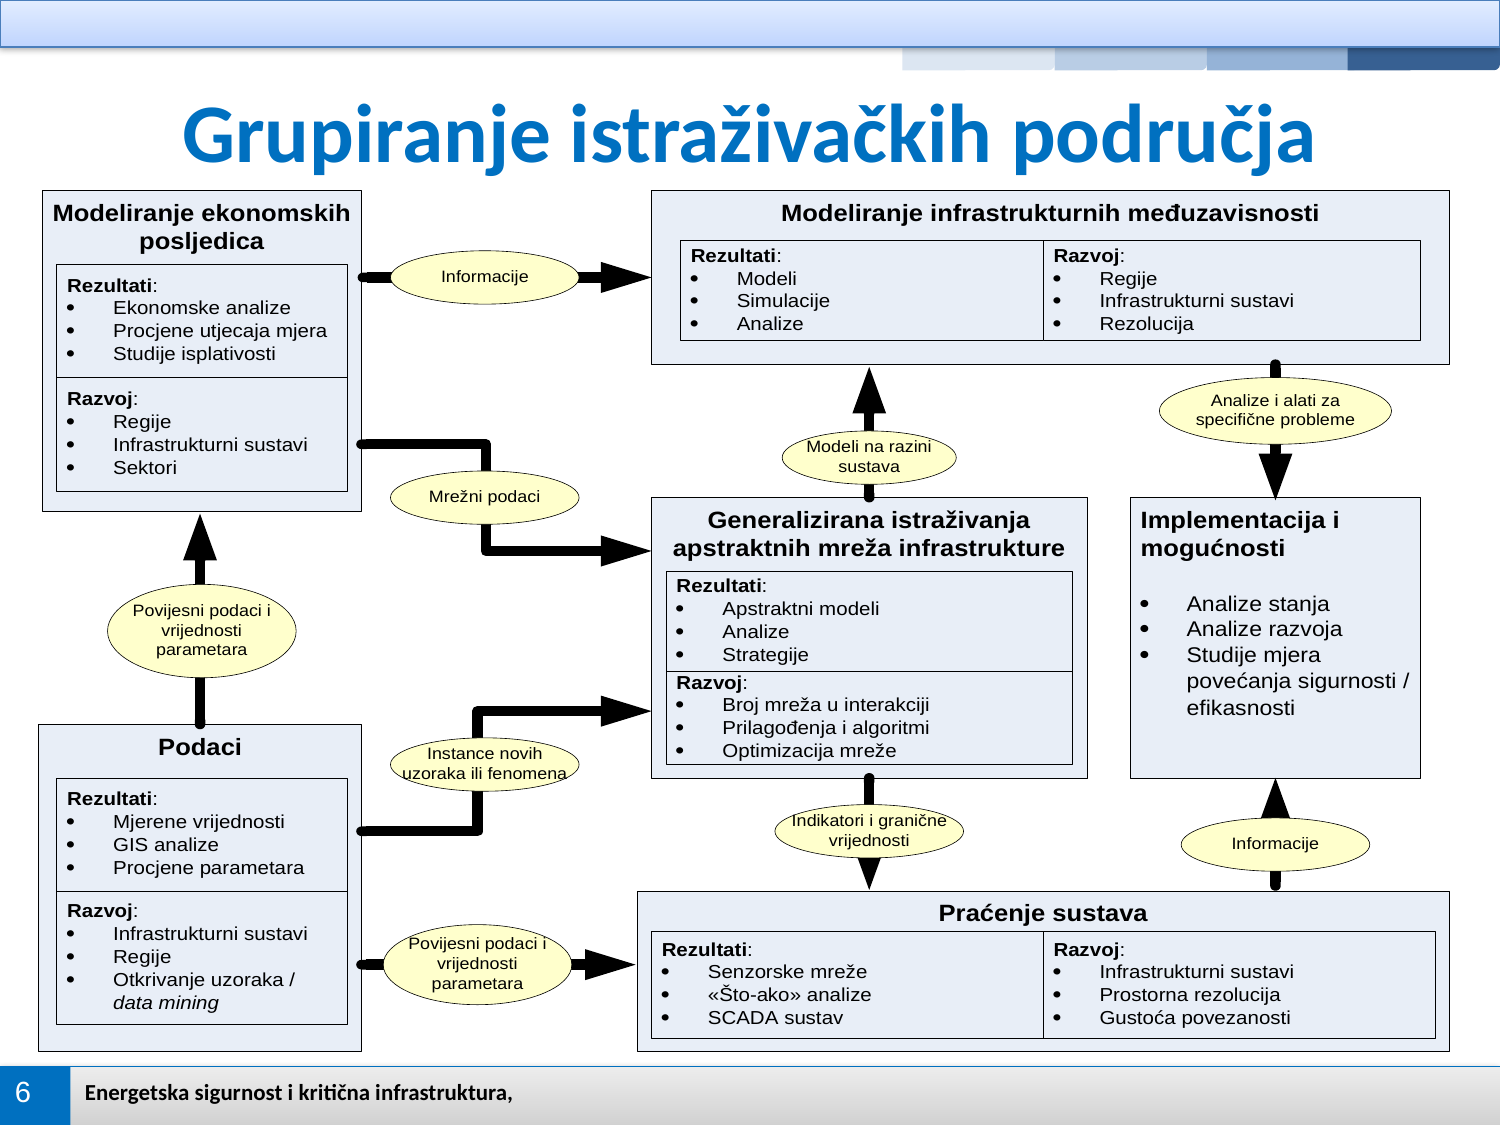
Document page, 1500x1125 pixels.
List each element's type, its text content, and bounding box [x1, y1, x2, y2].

title Grupiranje istraživačkih područja [74, 34, 1426, 185]
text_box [34, 187, 1454, 1055]
